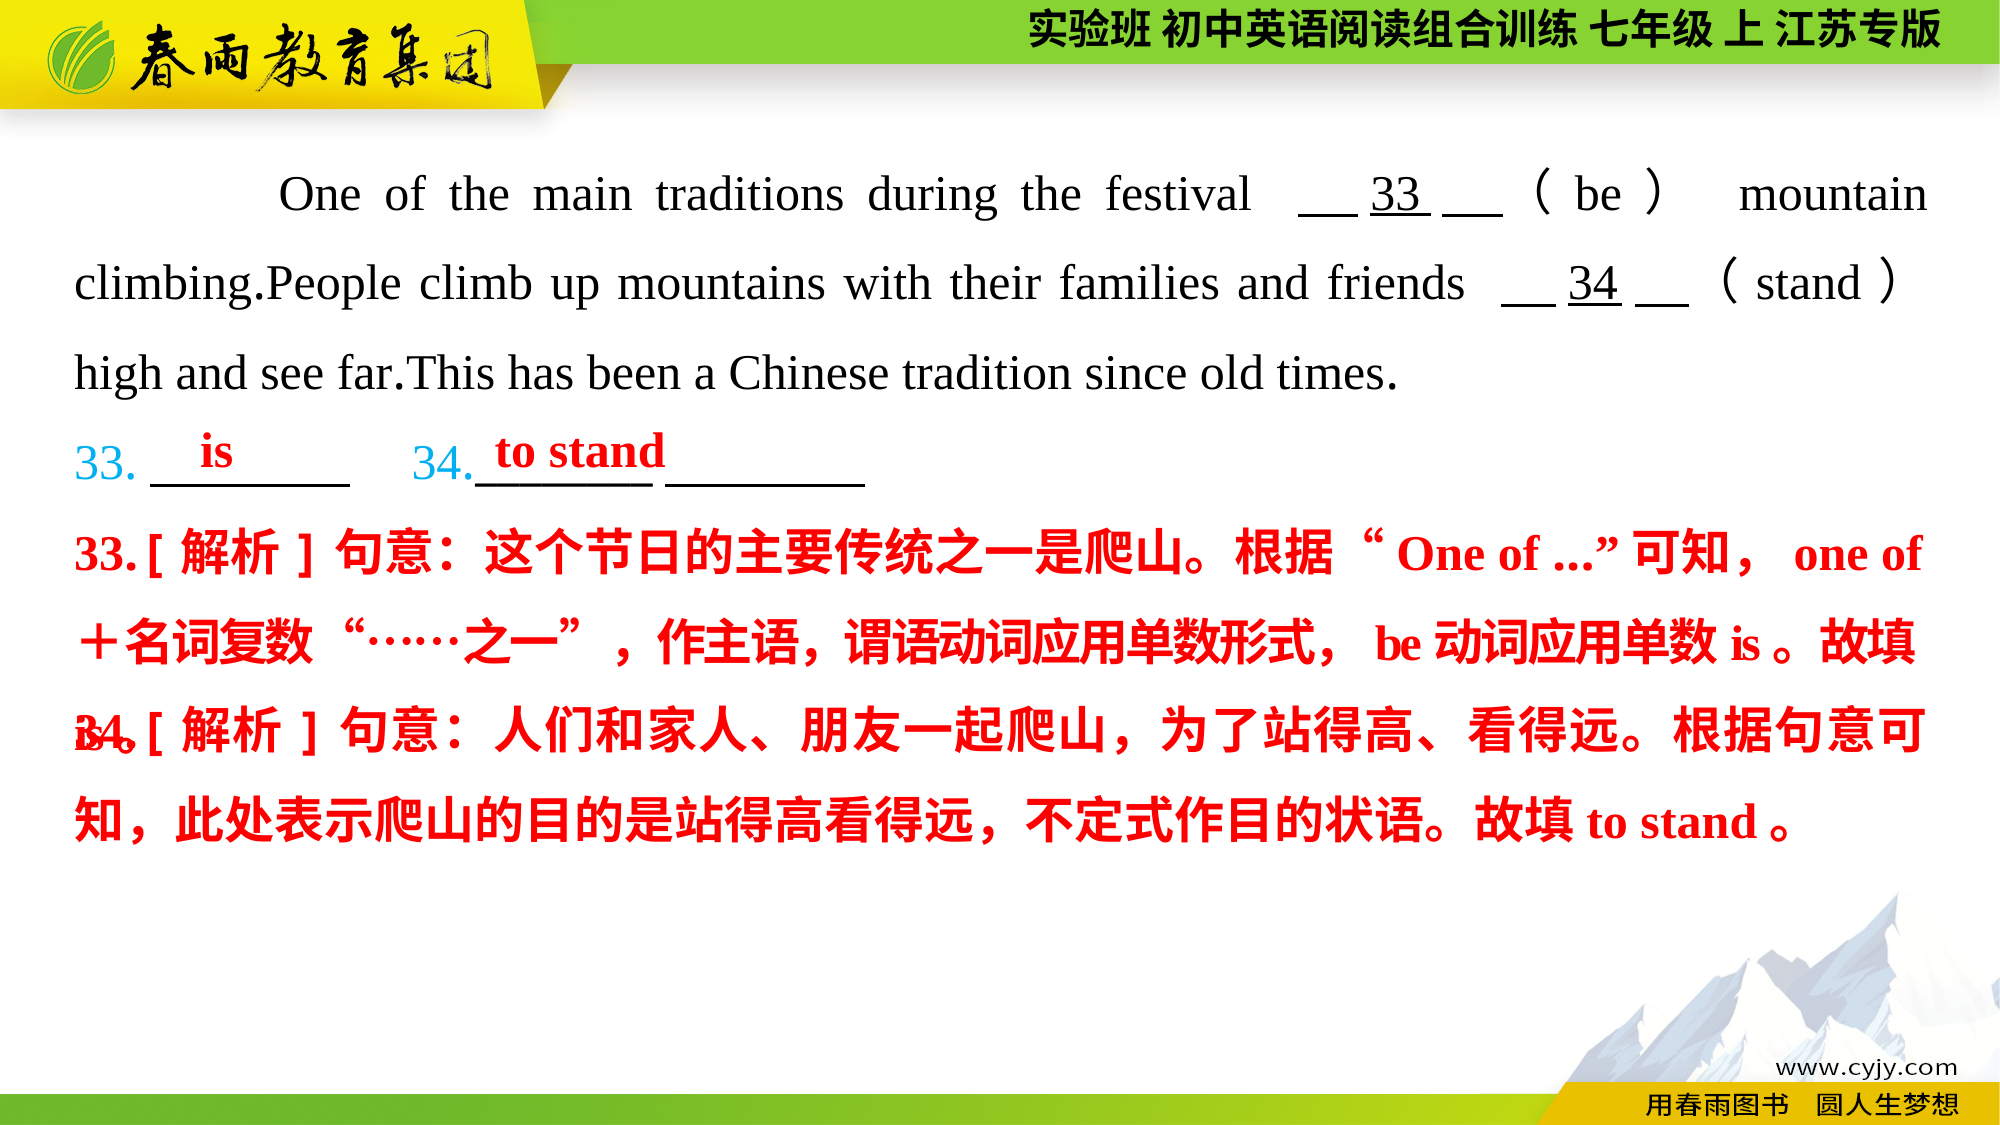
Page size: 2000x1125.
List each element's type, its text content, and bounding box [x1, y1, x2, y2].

text_box 33.[解析]句意：这个节日的主要传统之一是爬山。根据“One of ...”可知，one of＋名词复数“……之一”，作主语，谓语动词应用单数形式，be动词应用单数is。故填is。 [59, 483, 1944, 660]
text_box to stand [479, 409, 681, 485]
text_box 34.[解析]句意：人们和家人、朋友一起爬山，为了站得高、看得远。根据句意可知，此处表示爬山的目的是站得高看得远，不定式作目的状语。故填to stand。 [59, 660, 1944, 856]
text_box is [185, 410, 249, 483]
picture [0, 0, 2000, 1125]
list One of the main traditions during the festival 33 （be） mountain climbing.People climb up mountains with their families and friends 34 （stand） high and see far.This has been a Chinese tradition since old times. 33. 34.________ [59, 122, 1944, 483]
